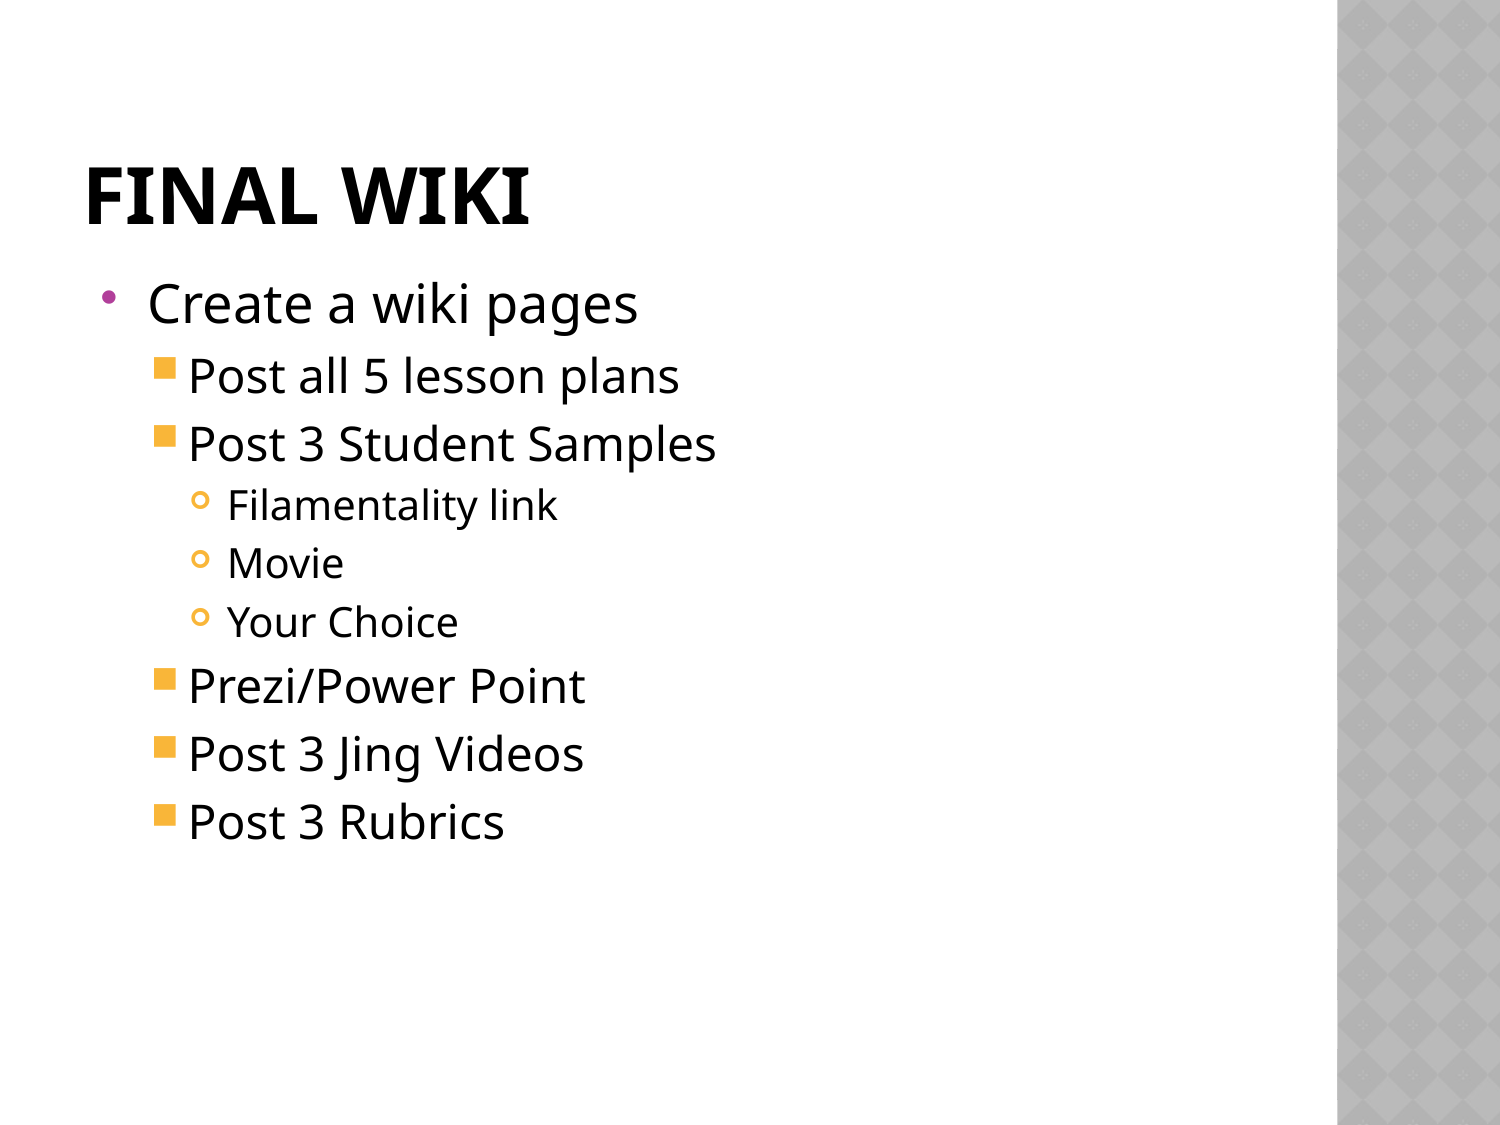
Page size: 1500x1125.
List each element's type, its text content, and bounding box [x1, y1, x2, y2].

list Create a wiki pages Post all 5 lesson plans Post 3 Student Samples Filamentality link Movie Your Choice Prezi/Power Point Post 3 Jing Videos Post 3 Rubrics [87, 262, 1275, 1058]
title Final Wiki [75, 52, 1263, 240]
